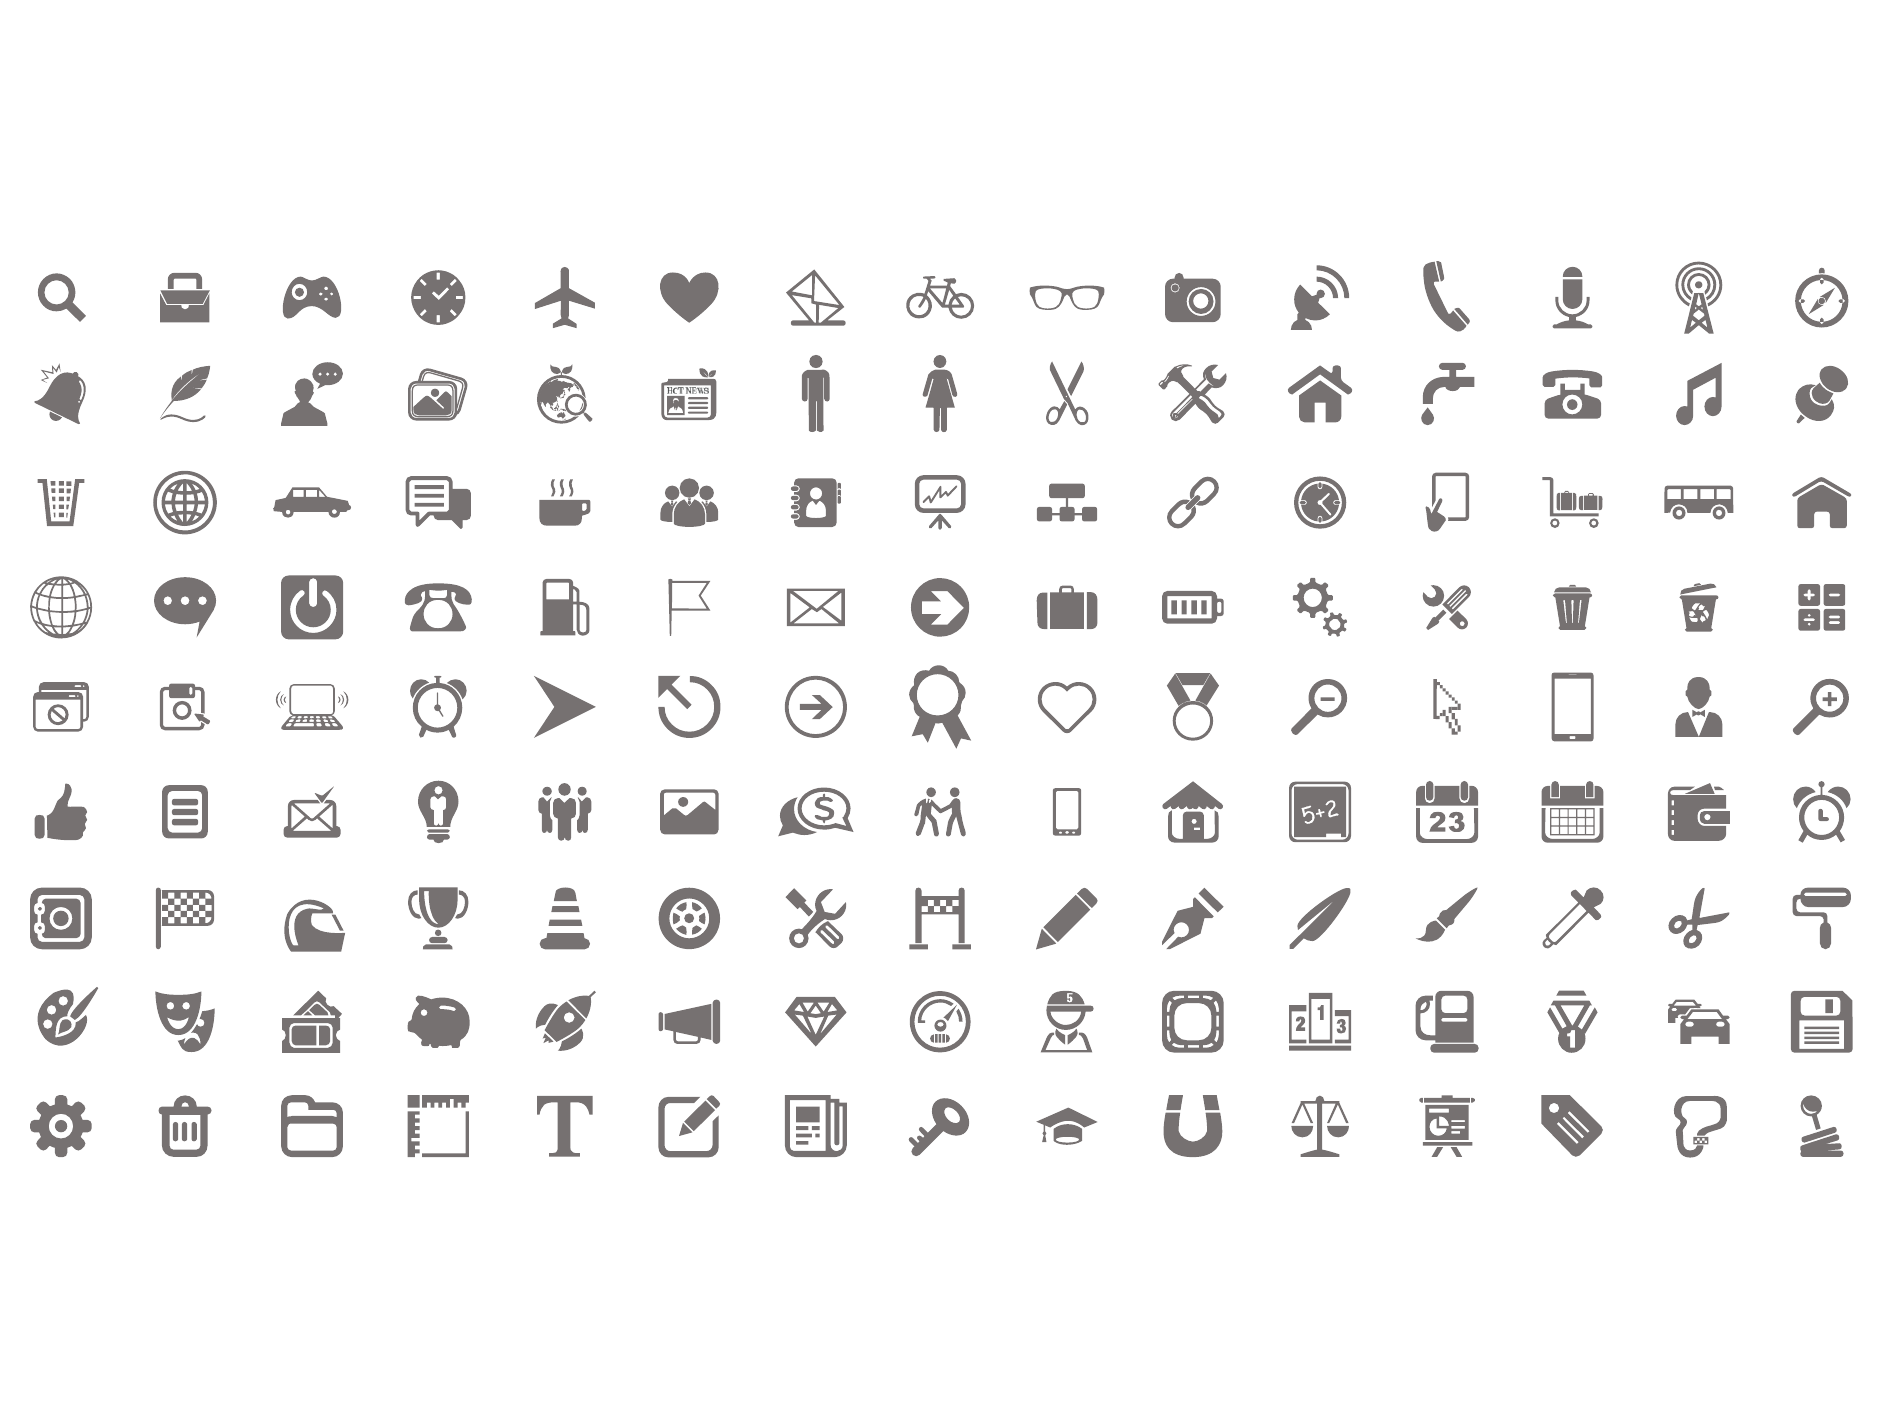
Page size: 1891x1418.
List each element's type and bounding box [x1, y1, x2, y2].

text_box [1419, 362, 1475, 426]
text_box [548, 919, 583, 926]
text_box [1792, 887, 1851, 950]
text_box [1415, 887, 1478, 942]
text_box [155, 887, 215, 950]
text_box [1675, 261, 1723, 334]
text_box [908, 1098, 970, 1157]
text_box [155, 991, 215, 1053]
text_box [1668, 999, 1730, 1044]
text_box [785, 888, 847, 949]
text_box [777, 787, 854, 837]
text_box [417, 780, 459, 844]
text_box [537, 1095, 593, 1157]
text_box [1664, 485, 1734, 520]
text_box [553, 887, 577, 902]
text_box [1334, 1010, 1352, 1044]
text_box [1542, 476, 1603, 529]
text_box [538, 782, 592, 841]
text_box [1164, 272, 1221, 323]
text_box [407, 995, 470, 1048]
text_box [1541, 1095, 1603, 1157]
text_box [159, 272, 211, 323]
text_box [1422, 260, 1472, 335]
text_box [1424, 1095, 1470, 1103]
text_box [1291, 1095, 1349, 1157]
text_box [1290, 678, 1350, 736]
text_box [159, 365, 211, 423]
text_box [1036, 585, 1098, 630]
text_box [1424, 472, 1470, 533]
text_box [785, 996, 847, 1047]
text_box [1308, 992, 1333, 1044]
text_box [1036, 1107, 1098, 1145]
text_box [1040, 990, 1094, 1053]
text_box [69, 986, 99, 1020]
text_box [1827, 786, 1851, 809]
text_box [909, 887, 971, 950]
text_box [1166, 1095, 1183, 1111]
text_box [1679, 582, 1719, 632]
text_box [1165, 475, 1221, 530]
text_box [32, 681, 89, 732]
text_box [282, 276, 342, 319]
text_box [921, 354, 959, 434]
text_box [660, 272, 719, 323]
text_box [786, 269, 846, 326]
text_box [1667, 783, 1730, 841]
text_box [1433, 678, 1461, 735]
text_box [540, 578, 590, 636]
text_box [37, 989, 88, 1046]
text_box [1798, 781, 1846, 843]
text_box [668, 578, 711, 636]
text_box [1289, 1045, 1352, 1051]
text_box [1552, 584, 1593, 631]
text_box [284, 899, 346, 952]
text_box [1293, 476, 1347, 529]
text_box [1541, 781, 1604, 806]
text_box [909, 991, 971, 1053]
text_box [659, 789, 719, 835]
text_box [404, 583, 472, 632]
text_box [535, 990, 596, 1051]
text_box [1800, 1095, 1822, 1130]
text_box [910, 578, 970, 637]
text_box [1416, 808, 1479, 843]
text_box [1202, 1095, 1220, 1111]
text_box [1541, 808, 1604, 843]
text_box [1547, 1000, 1598, 1053]
text_box [1162, 990, 1224, 1053]
text_box [1029, 285, 1105, 310]
text_box [906, 276, 975, 319]
text_box [422, 1111, 469, 1158]
text_box [407, 1095, 420, 1108]
text_box [1035, 887, 1098, 950]
text_box [786, 588, 845, 627]
text_box [1676, 362, 1722, 426]
text_box [1045, 361, 1090, 427]
text_box [1800, 1126, 1844, 1157]
text_box [1416, 780, 1479, 806]
text_box [784, 1095, 847, 1158]
text_box [661, 367, 718, 421]
text_box [154, 577, 217, 638]
text_box [679, 1095, 721, 1137]
text_box [1793, 786, 1816, 809]
text_box [1422, 584, 1472, 631]
text_box [30, 1095, 92, 1158]
text_box [1792, 678, 1851, 736]
text_box [1791, 476, 1852, 529]
text_box [1289, 1005, 1307, 1044]
text_box [1431, 1147, 1444, 1157]
text_box [33, 363, 89, 425]
text_box [539, 479, 591, 526]
text_box [34, 783, 88, 841]
text_box [1290, 265, 1350, 331]
text_box [909, 665, 972, 749]
text_box [1552, 266, 1593, 329]
text_box [658, 675, 692, 710]
text_box [161, 784, 208, 839]
text_box [1158, 364, 1227, 424]
text_box [1790, 990, 1853, 1053]
text_box [422, 929, 453, 950]
text_box [1793, 364, 1851, 424]
text_box [410, 675, 467, 738]
text_box [343, 691, 349, 709]
text_box [1675, 676, 1723, 738]
text_box [1415, 990, 1479, 1053]
text_box [158, 1095, 212, 1157]
text_box [1542, 887, 1604, 949]
text_box [914, 474, 966, 531]
text_box [533, 675, 596, 738]
text_box [534, 266, 595, 329]
text_box [660, 478, 719, 528]
text_box [159, 683, 211, 731]
text_box [1163, 1112, 1223, 1158]
text_box [152, 470, 218, 535]
text_box [658, 1096, 719, 1158]
text_box [1551, 672, 1594, 742]
text_box [913, 787, 967, 837]
text_box [283, 785, 341, 838]
text_box [37, 478, 85, 527]
text_box [407, 1111, 420, 1158]
text_box [407, 367, 469, 421]
text_box [1794, 267, 1849, 328]
text_box [1798, 583, 1846, 631]
text_box [411, 270, 466, 325]
text_box [422, 1095, 469, 1108]
text_box [658, 887, 721, 950]
text_box [801, 354, 830, 434]
text_box [275, 691, 281, 709]
text_box [1542, 369, 1603, 419]
text_box [1425, 1104, 1469, 1140]
text_box [1287, 365, 1353, 423]
text_box [281, 575, 344, 640]
text_box [536, 364, 593, 424]
text_box [1036, 483, 1098, 522]
text_box [1668, 887, 1730, 949]
text_box [1198, 887, 1224, 913]
text_box [30, 887, 92, 950]
text_box [790, 478, 842, 528]
text_box [539, 933, 591, 950]
text_box [37, 273, 86, 322]
text_box [1161, 590, 1224, 624]
text_box [408, 887, 469, 928]
text_box [405, 475, 472, 530]
text_box [658, 676, 721, 738]
text_box [1450, 1147, 1463, 1157]
text_box [784, 675, 847, 738]
text_box [1162, 781, 1224, 843]
text_box [551, 906, 580, 913]
text_box [1289, 781, 1352, 843]
text_box [1162, 897, 1214, 950]
text_box [1673, 1095, 1727, 1158]
text_box [1422, 1142, 1473, 1146]
text_box [1289, 888, 1351, 949]
text_box [281, 684, 343, 730]
text_box [273, 487, 352, 518]
text_box [1292, 577, 1348, 638]
text_box [1037, 682, 1097, 734]
text_box [1052, 788, 1082, 836]
text_box [282, 990, 342, 1053]
text_box [1556, 990, 1587, 996]
text_box [281, 1095, 343, 1158]
text_box [658, 999, 721, 1044]
text_box [280, 361, 344, 426]
text_box [30, 576, 93, 639]
text_box [1166, 673, 1220, 741]
